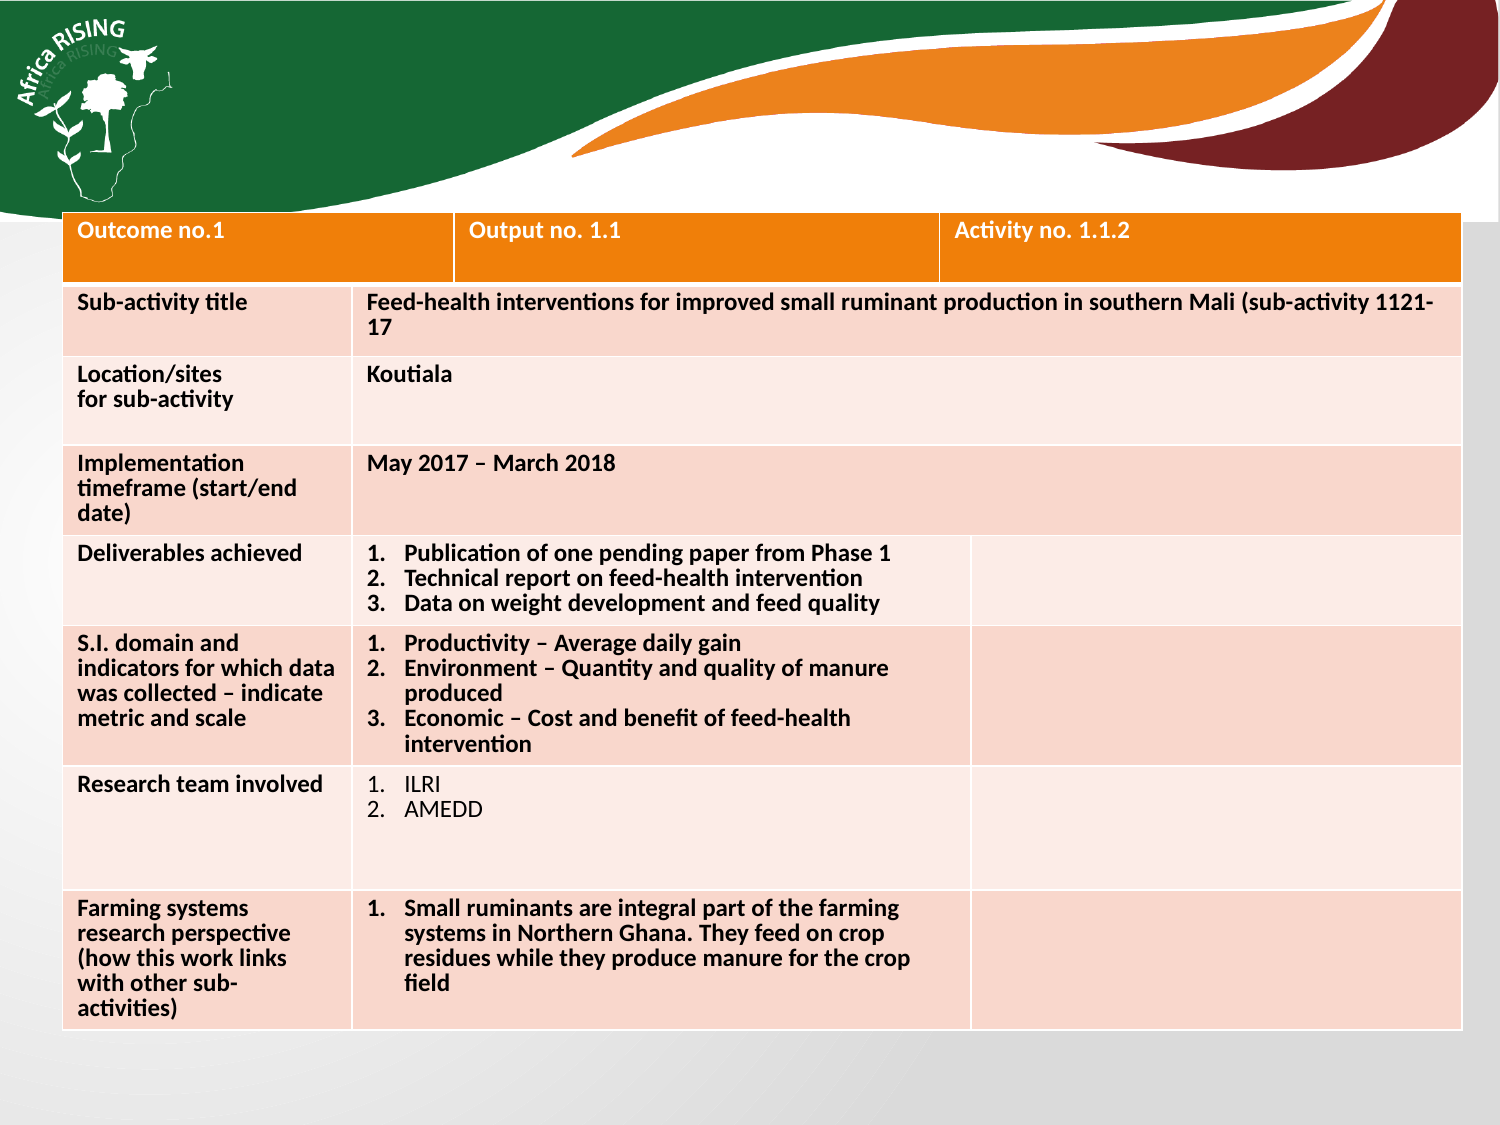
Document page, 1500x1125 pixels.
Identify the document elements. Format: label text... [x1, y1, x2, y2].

table_cell May 2017 – March 2018 [353, 446, 1461, 535]
table_header Activity no. 1.1.2 [940, 213, 1461, 282]
table_cell Small ruminants are integral part of the farming systems in Northern Ghana. They feed on crop residues while they produce manure for the crop field [353, 891, 970, 1029]
table_cell S.I. domain and indicators for which data was collected – indicate metric and scale [63, 626, 351, 765]
table_cell Publication of one pending paper from Phase 1 Technical report on feed-health intervention Data on weight development and feed quality [353, 536, 970, 625]
table_cell Research team involved [63, 767, 351, 889]
table_cell Location/sites for sub-activity [63, 357, 351, 444]
table_cell [972, 626, 1461, 765]
table_header Output no. 1.1 [455, 213, 939, 282]
table_cell Farming systems research perspective (how this work links with other sub-activities) [63, 891, 351, 1029]
table_cell Deliverables achieved [63, 536, 351, 625]
table_cell Koutiala [353, 357, 1461, 444]
table_cell [972, 891, 1461, 1029]
table_cell Productivity – Average daily gain Environment – Quantity and quality of manure produced Economic – Cost and benefit of feed-health intervention [353, 626, 970, 765]
table_header Outcome no.1 [63, 213, 453, 282]
picture [0, 0, 1499, 222]
table_cell Sub-activity title [63, 287, 351, 356]
table_cell [972, 536, 1461, 625]
table_cell Implementation timeframe (start/end date) [63, 446, 351, 535]
table_cell Feed-health interventions for improved small ruminant production in southern Mali (sub-activity 1121-17 [353, 287, 1461, 356]
table_cell ILRI AMEDD [353, 767, 970, 889]
table_cell [972, 767, 1461, 889]
